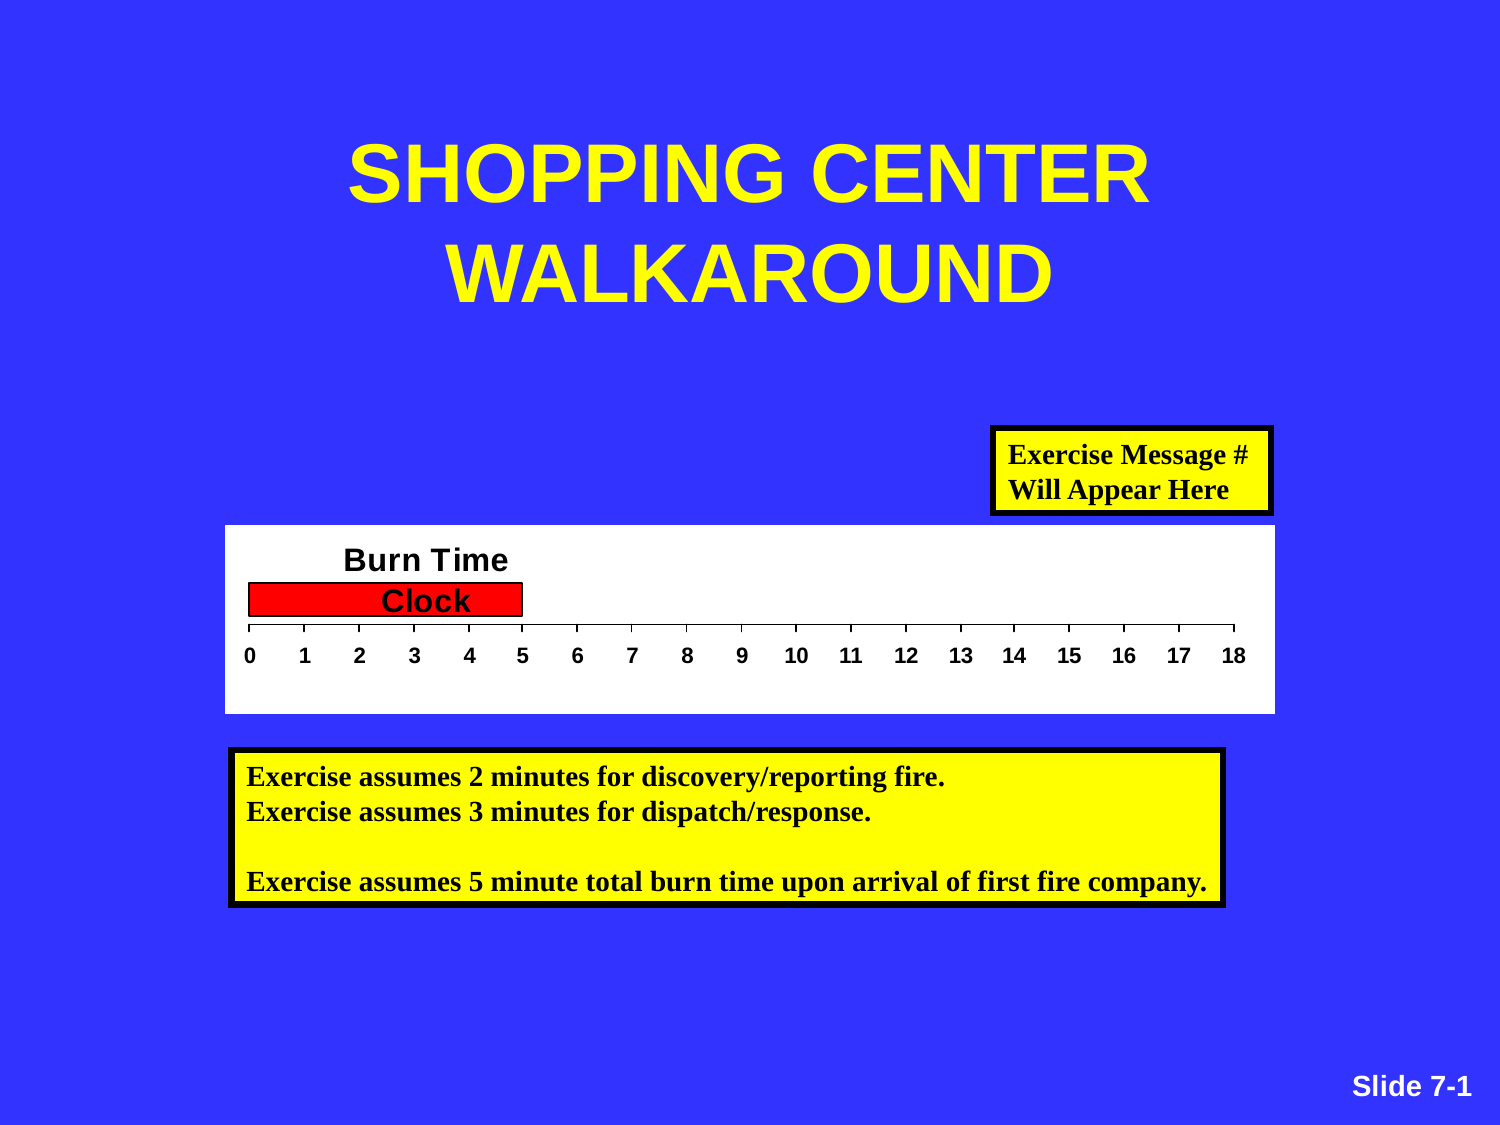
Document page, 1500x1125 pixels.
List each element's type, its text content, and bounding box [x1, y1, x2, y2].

title SHOPPING CENTER WALKAROUND [112, 124, 1388, 313]
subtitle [224, 524, 1276, 715]
text_box Exercise assumes 2 minutes for discovery/reporting fire. Exercise assumes 3 minutes for dispatch/response. Exercise assumes 5 minute total burn time upon arrival of first fire company. [231, 749, 1224, 905]
text_box Exercise Message # Will Appear Here [993, 428, 1271, 513]
slide_number Slide 7-286 [1137, 1059, 1488, 1125]
